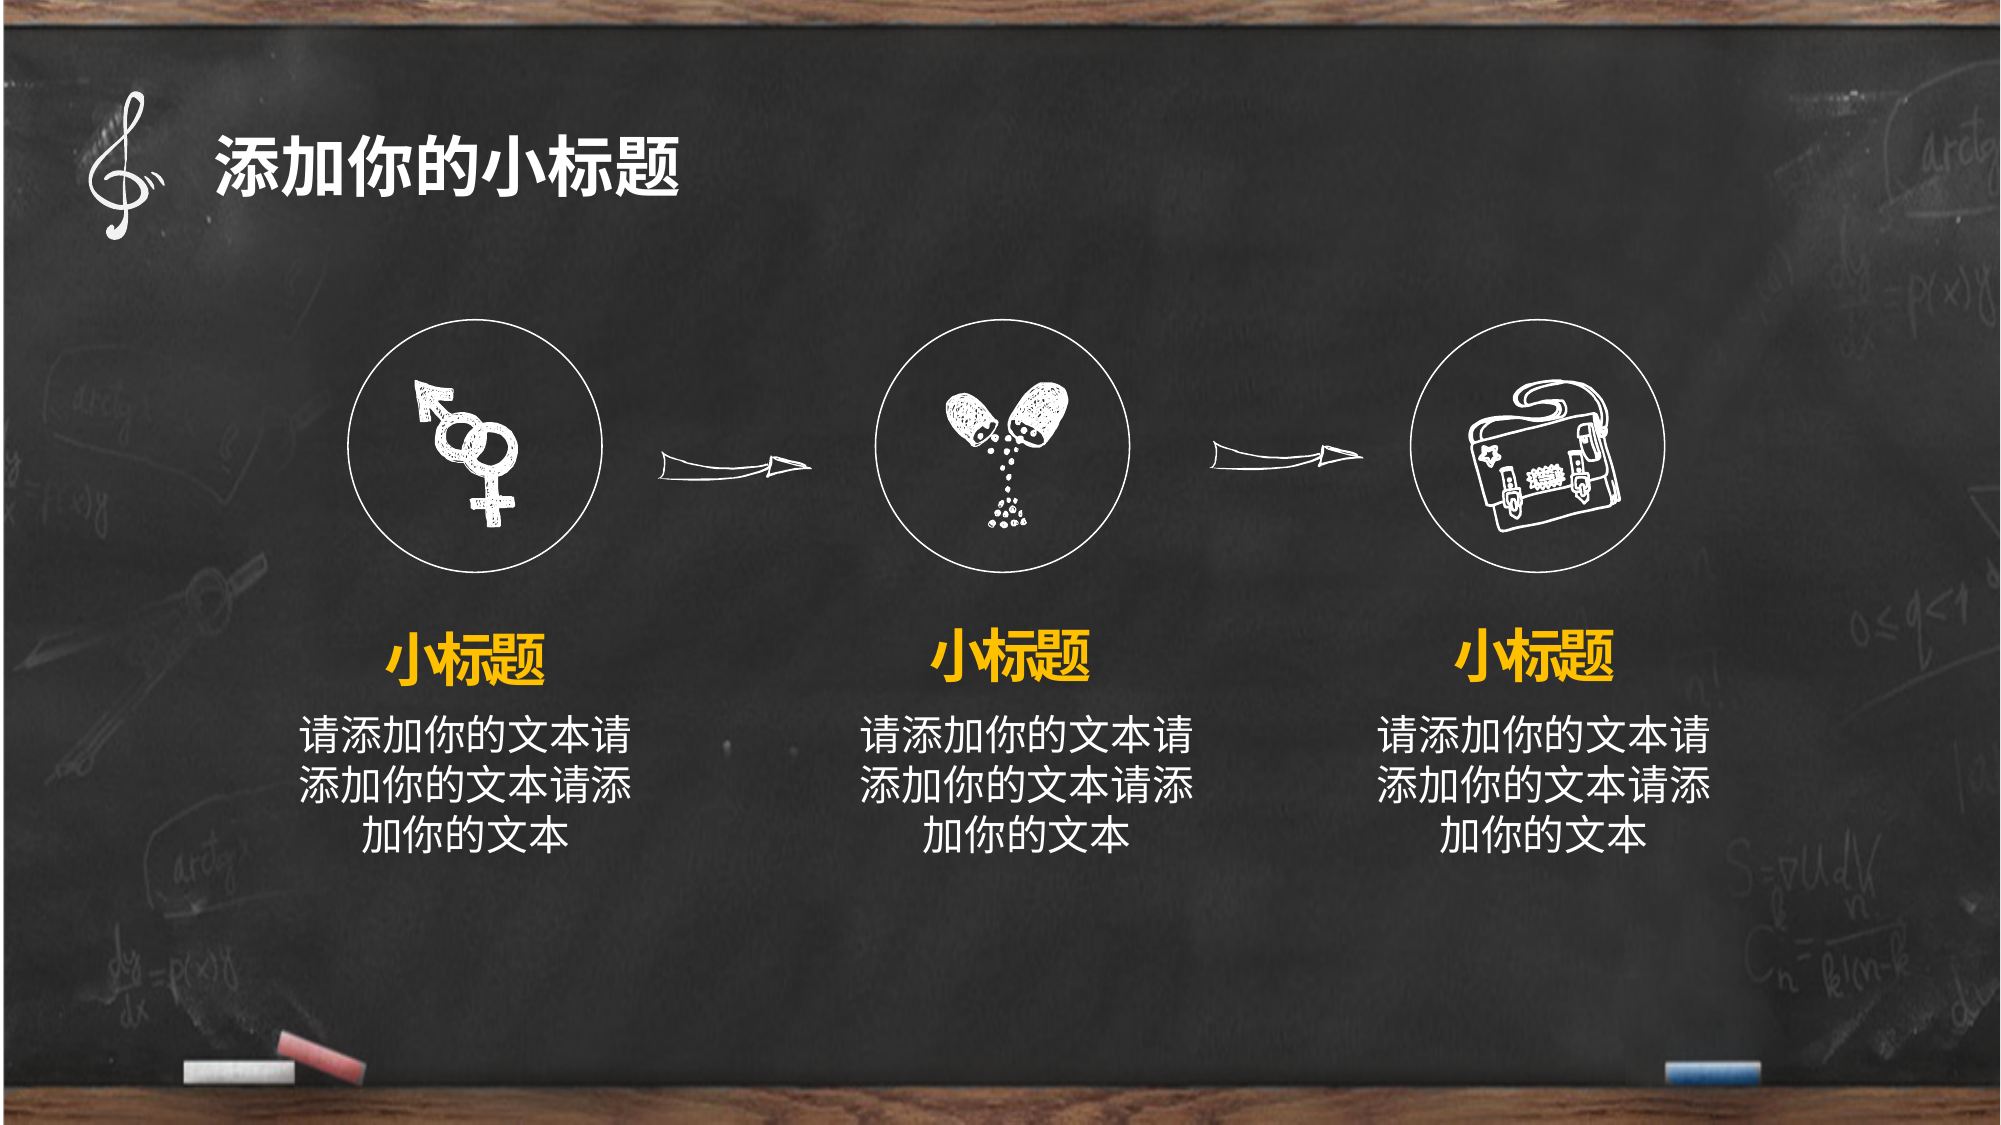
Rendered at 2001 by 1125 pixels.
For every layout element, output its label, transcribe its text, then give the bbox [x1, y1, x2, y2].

text_box 小标题 [914, 612, 1107, 697]
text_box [657, 451, 813, 481]
text_box [347, 319, 603, 573]
text_box 请添加你的文本请添加你的文本请添加你的文本 [1351, 701, 1736, 866]
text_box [1469, 379, 1621, 532]
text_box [85, 90, 169, 242]
picture [0, 0, 2001, 1125]
text_box 小标题 [1439, 612, 1631, 697]
text_box 请添加你的文本请添加你的文本请添加你的文本 [273, 701, 658, 866]
text_box 添加你的小标题 [214, 124, 682, 205]
text_box [414, 379, 518, 528]
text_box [1209, 440, 1364, 470]
text_box [1410, 319, 1665, 573]
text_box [945, 382, 1069, 529]
text_box 请添加你的文本请添加你的文本请添加你的文本 [834, 701, 1220, 866]
text_box 小标题 [369, 615, 562, 700]
text_box [875, 319, 1130, 573]
